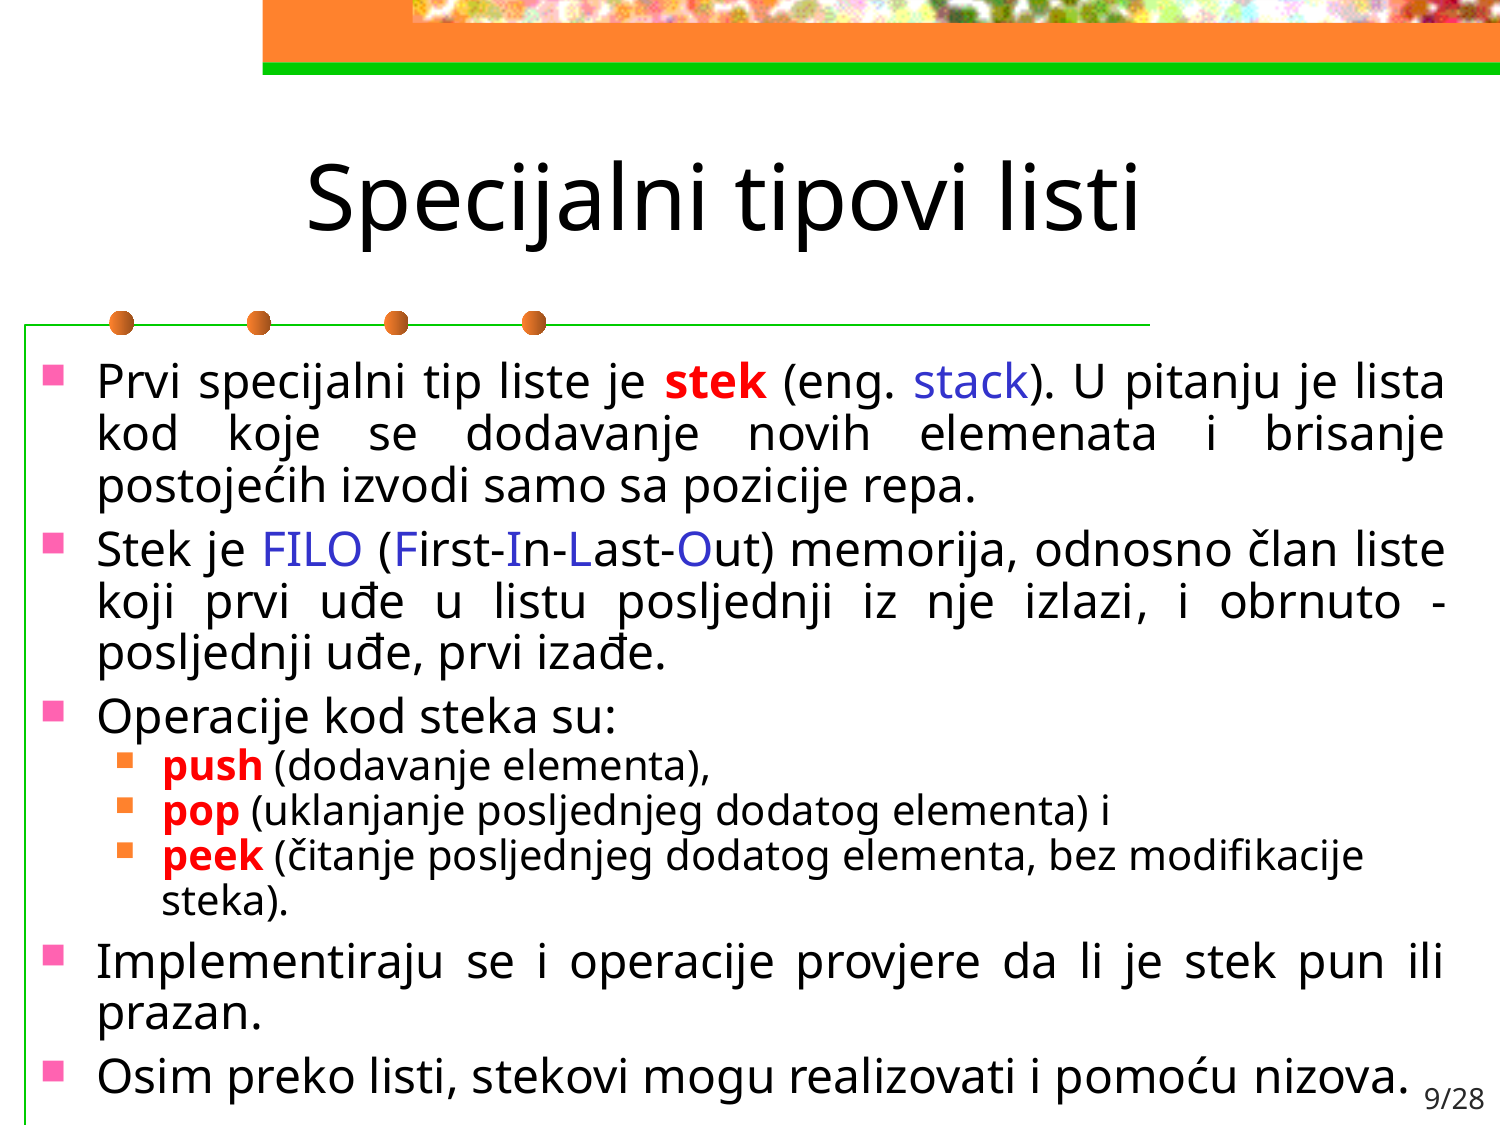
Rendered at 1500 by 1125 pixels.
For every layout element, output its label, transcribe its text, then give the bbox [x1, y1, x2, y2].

text_box 9/28 [1374, 1072, 1500, 1123]
title Specijalni tipovi listi [87, 99, 1363, 288]
picture [412, 0, 1500, 23]
list Prvi specijalni tip liste je stek (eng. stack). U pitanju je lista kod koje se dodavanje novih elemenata i brisanje postojećih izvodi samo sa pozicije repa. Stek je FILO (First-In-Last-Out) memorija, odnosno član liste koji prvi uđe u listu posljednji iz nje izlazi, i obrnuto - posljednji uđe, prvi izađe. Operacije kod steka su: push (dodavanje elementa), pop (uklanjanje posljednjeg dodatog elementa) i peek (čitanje posljednjeg dodatog elementa, bez modifikacije steka). Implementiraju se i operacije provjere da li je stek pun ili prazan. Osim preko listi, stekovi mogu realizovati i pomoću nizova. [24, 350, 1463, 1100]
